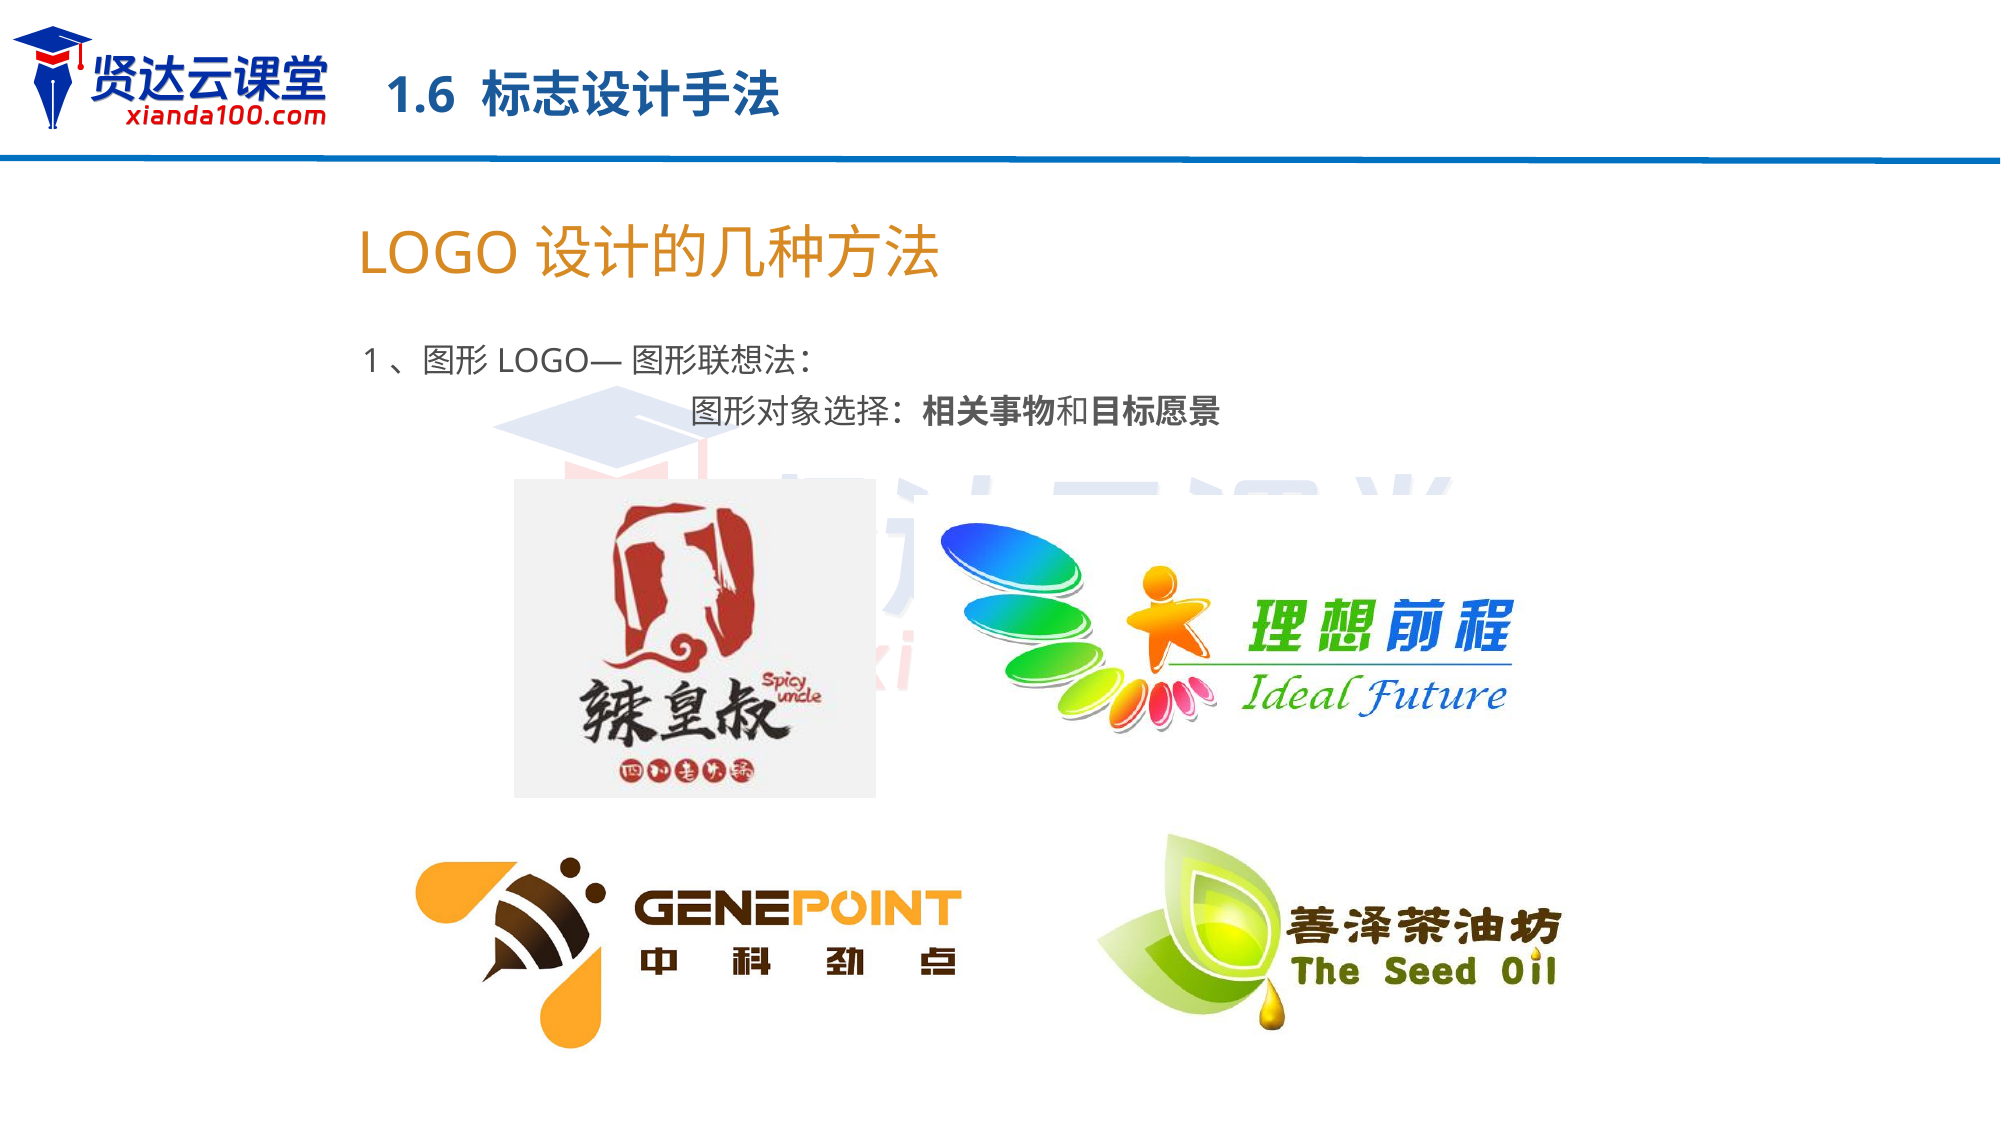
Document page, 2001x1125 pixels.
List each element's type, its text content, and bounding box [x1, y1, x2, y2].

picture [0, 7, 353, 155]
text_box 1.6 标志设计手法 [370, 54, 1345, 130]
text_box LOGO设计的几种方法 [342, 207, 957, 293]
picture [513, 478, 877, 798]
text_box 1、图形LOGO—图形联想法： 图形对象选择：相关事物和目标愿景 [347, 319, 1490, 438]
picture [367, 815, 1042, 1076]
picture [914, 494, 1587, 755]
picture [1077, 821, 1597, 1044]
